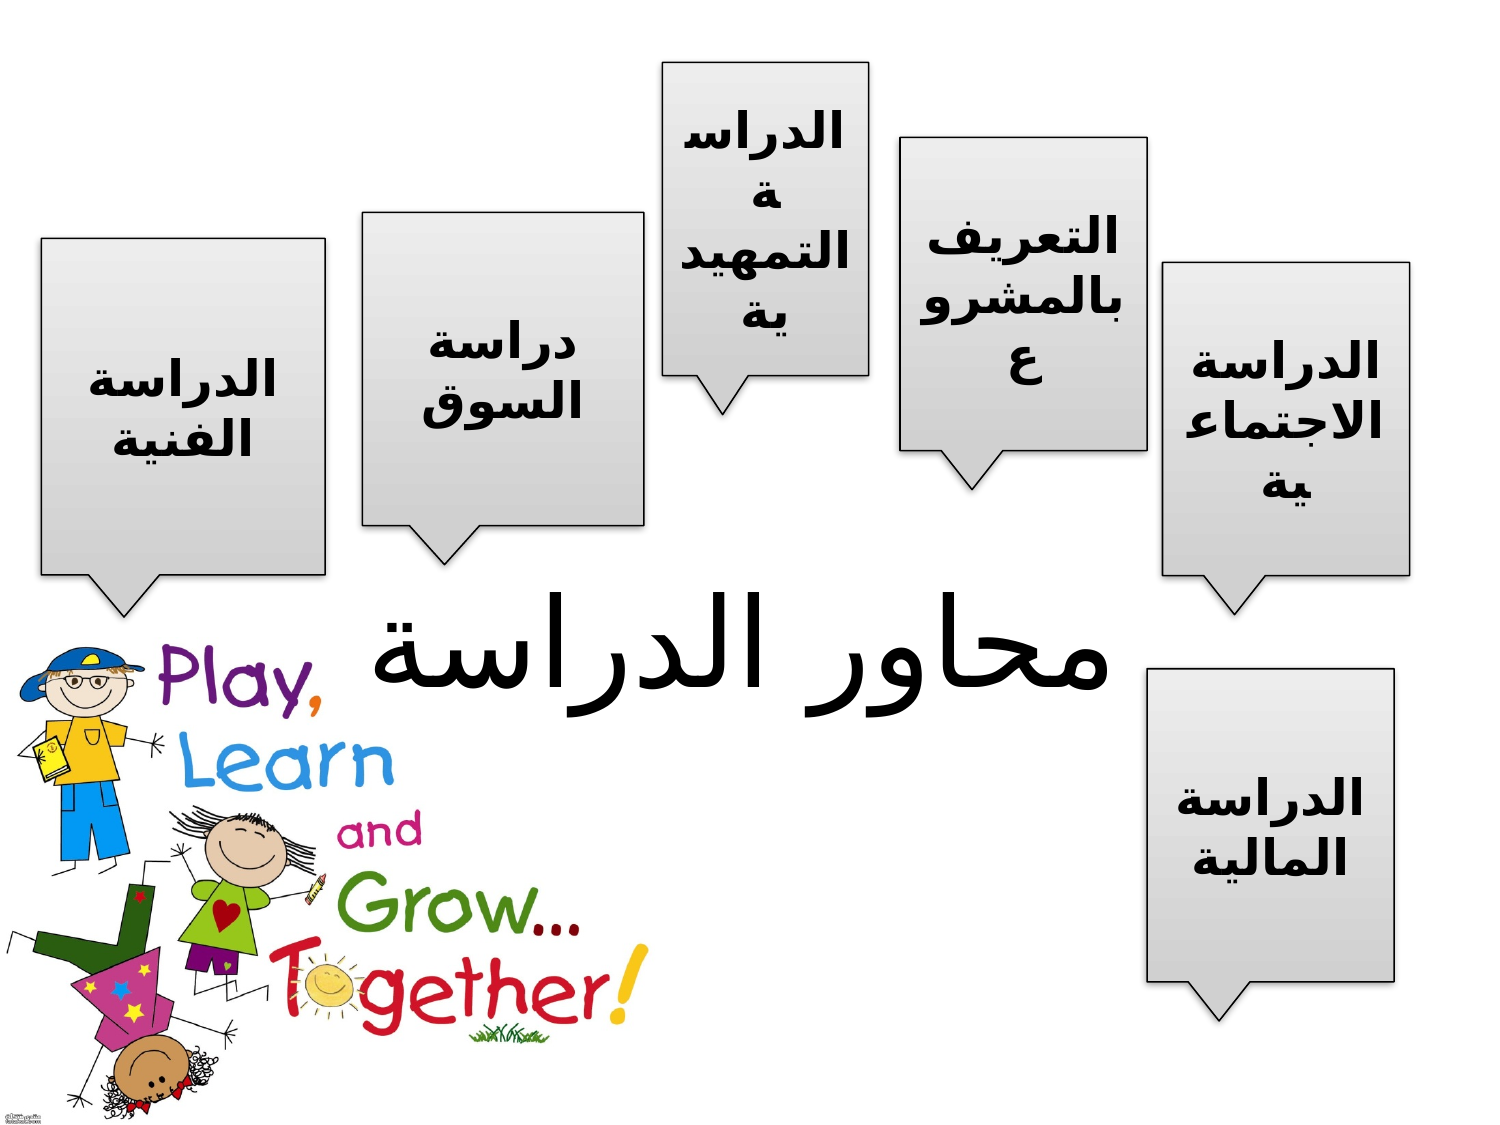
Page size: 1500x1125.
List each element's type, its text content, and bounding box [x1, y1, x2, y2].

text_box الدراسة التمهيدية [661, 61, 870, 416]
text_box الدراسة الاجتماعية [1161, 261, 1411, 616]
text_box دراسة السوق [361, 211, 645, 566]
text_box التعريف بالمشروع [899, 136, 1148, 491]
title محاور الدراسة [67, 543, 1418, 732]
picture [0, 637, 657, 1125]
text_box الدراسة المالية [1146, 667, 1395, 1022]
text_box الدراسة الفنية [40, 237, 326, 618]
